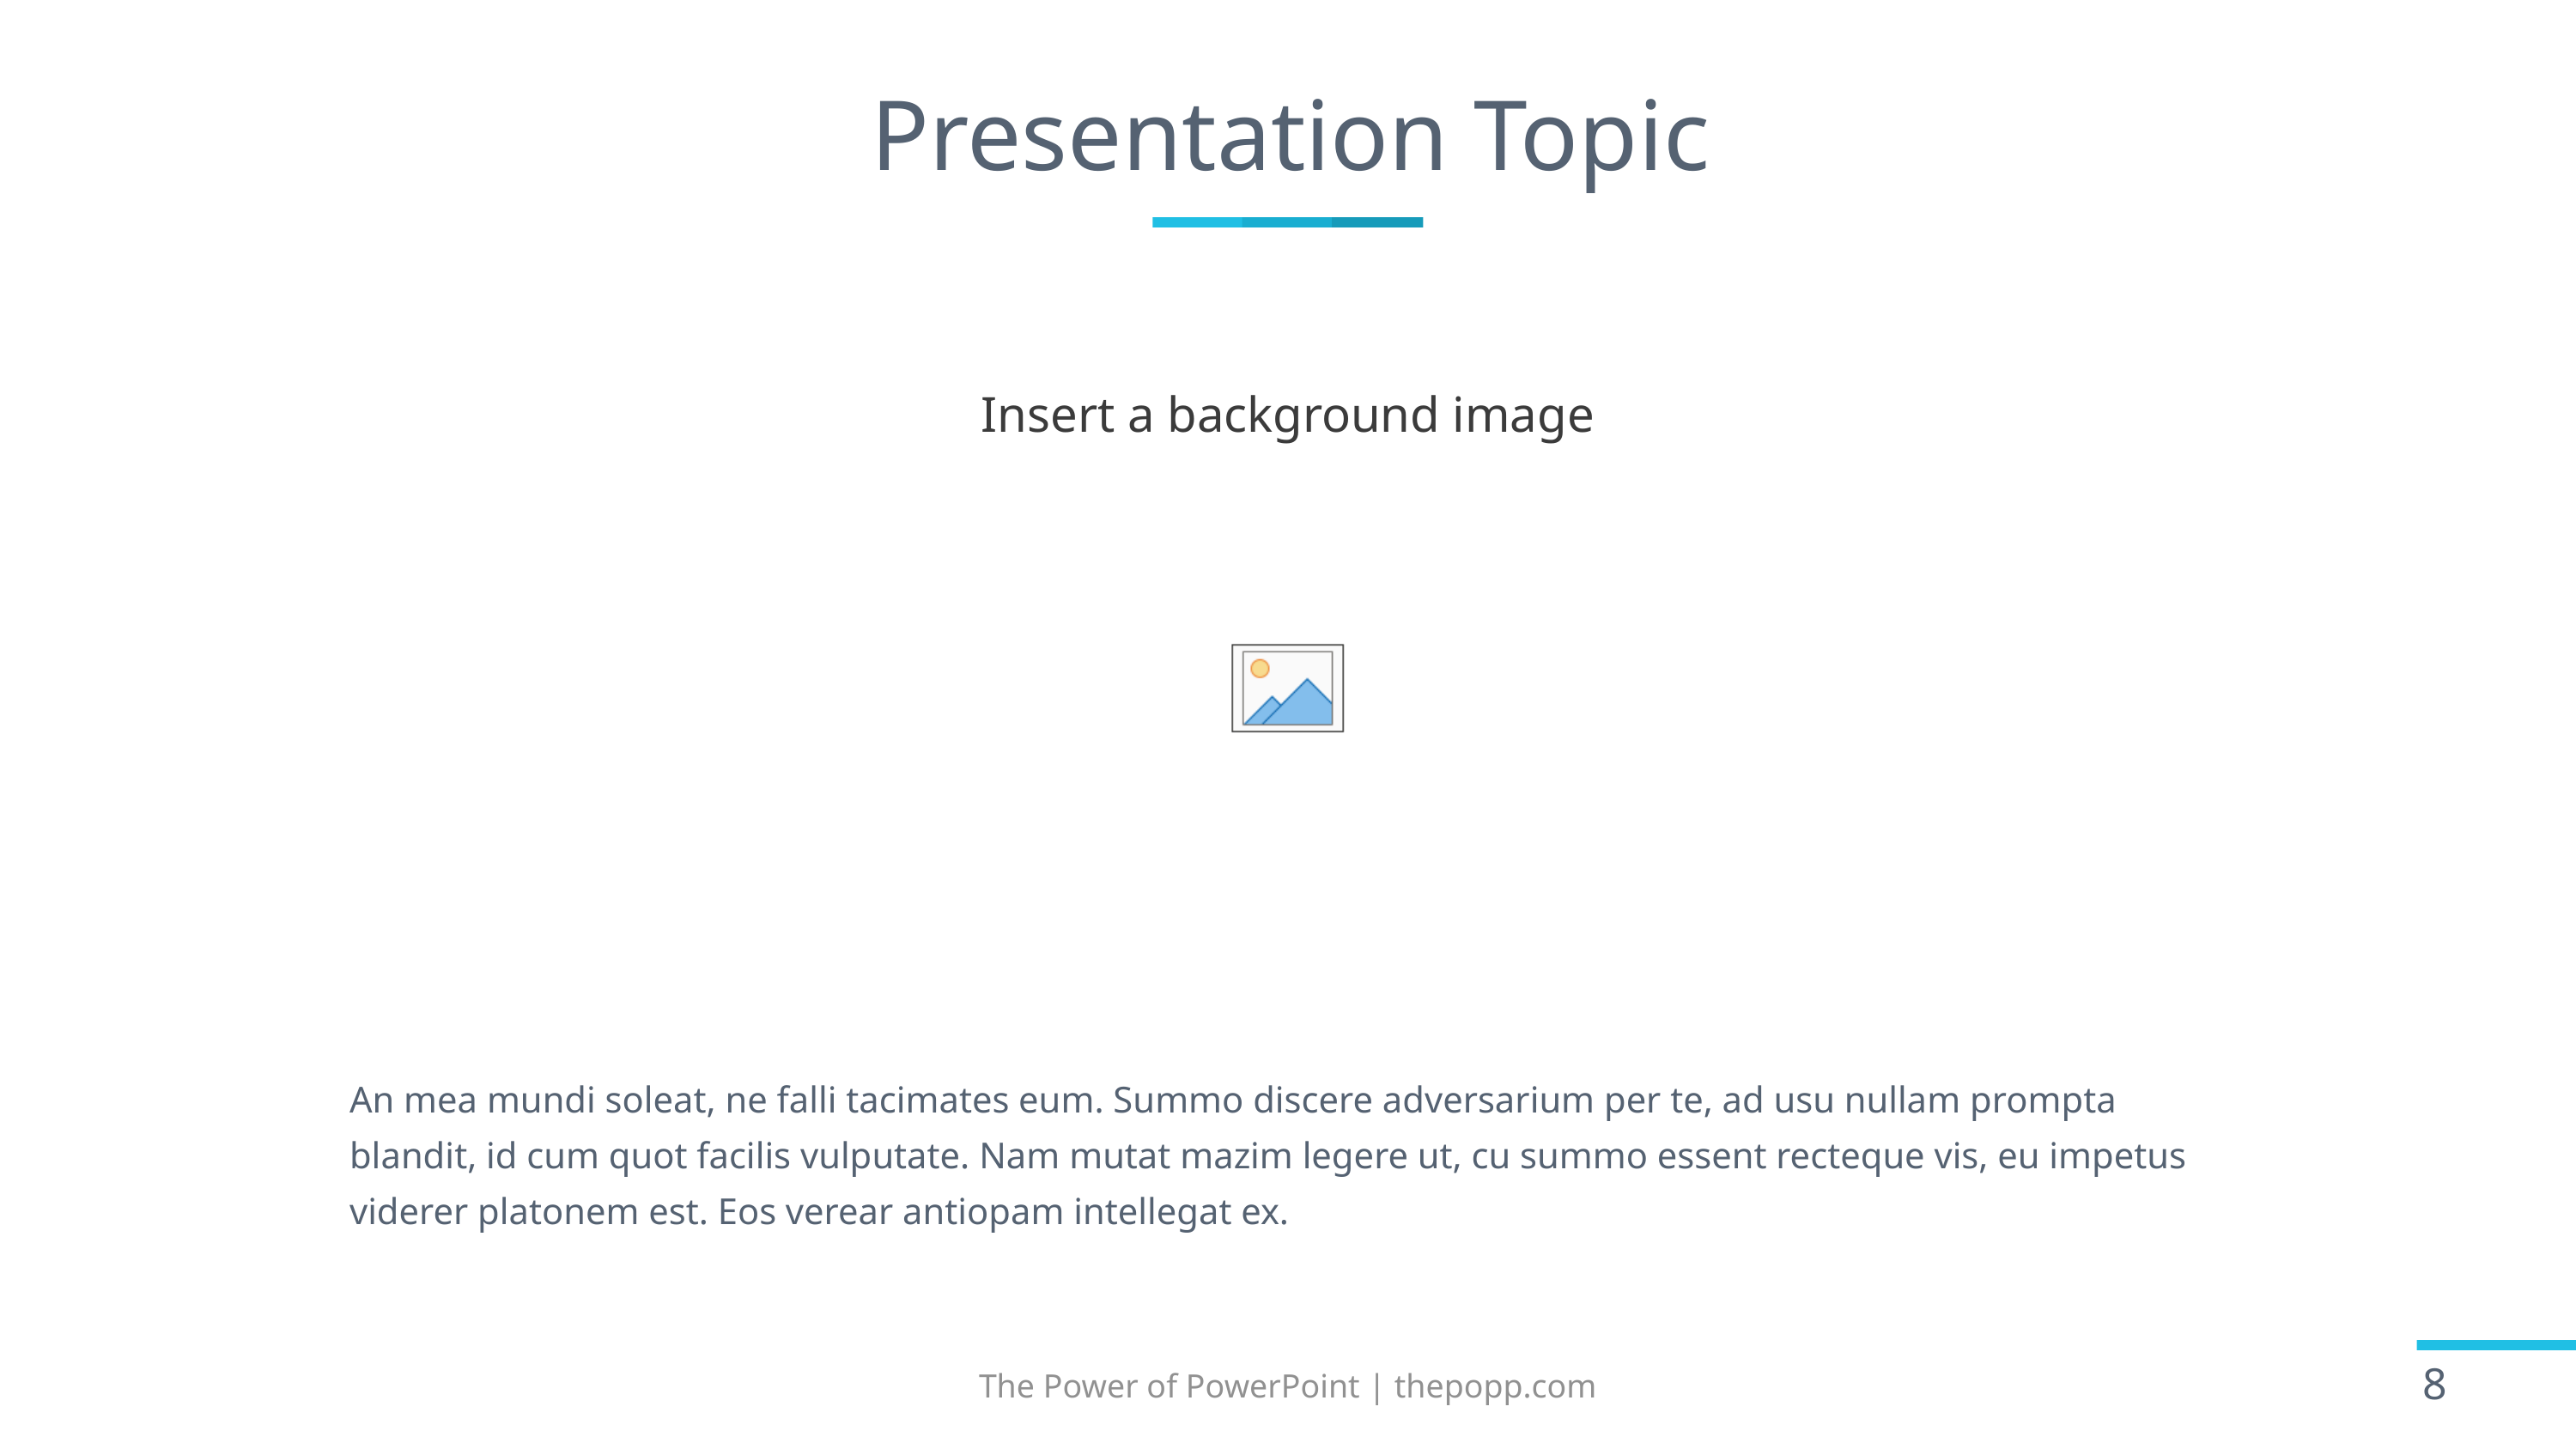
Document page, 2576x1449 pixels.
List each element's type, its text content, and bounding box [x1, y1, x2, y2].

footer The Power of PowerPoint | thepopp.com [853, 1349, 1723, 1427]
title Presentation Topic [69, 49, 2512, 230]
picture [0, 378, 2576, 1000]
slide_number 8 [2409, 1351, 2576, 1421]
list An mea mundi soleat, ne falli tacimates eum. Summo discere adversarium per te, ad usu nullam prompta blandit, id cum quot facilis vulputate. Nam mutat mazim legere ut, cu summo essent recteque vis, eu impetus viderer platonem est. Eos verear antiopam intellegat ex. [337, 1026, 2239, 1270]
